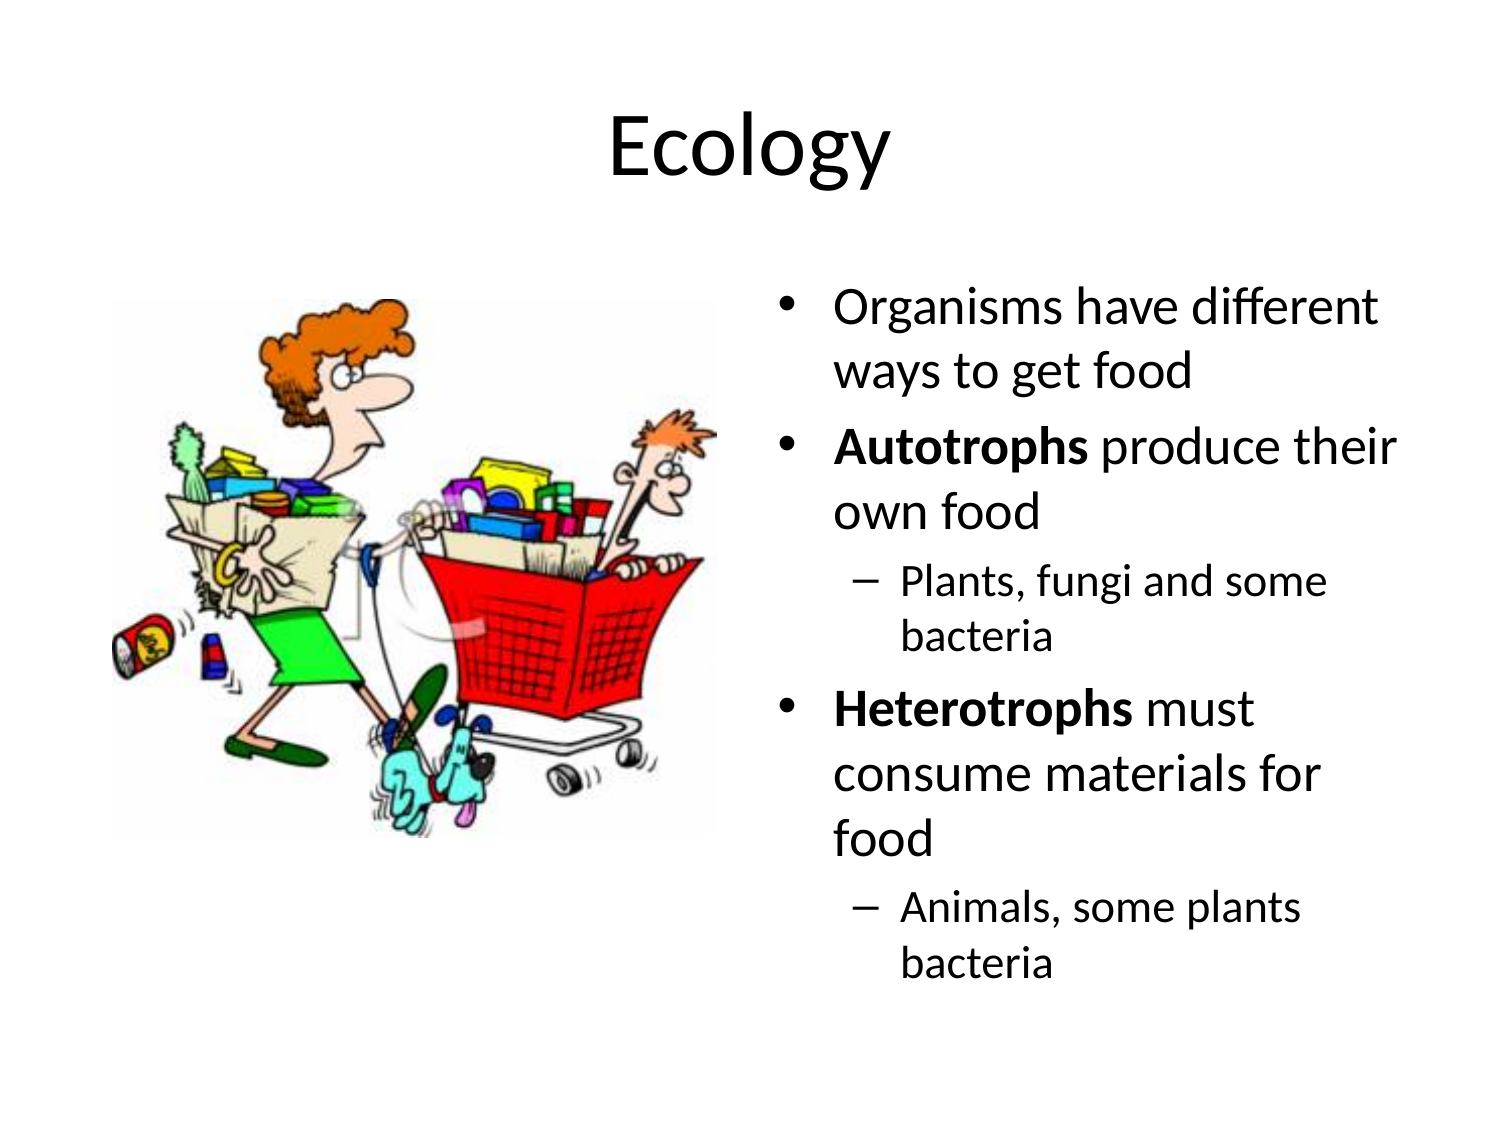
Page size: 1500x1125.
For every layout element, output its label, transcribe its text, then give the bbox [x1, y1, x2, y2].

picture [112, 299, 717, 838]
list Organisms have different ways to get food Autotrophs produce their own food Plants, fungi and some bacteria Heterotrophs must consume materials for food Animals, some plants bacteria [762, 262, 1425, 1005]
title Ecology [75, 45, 1425, 233]
